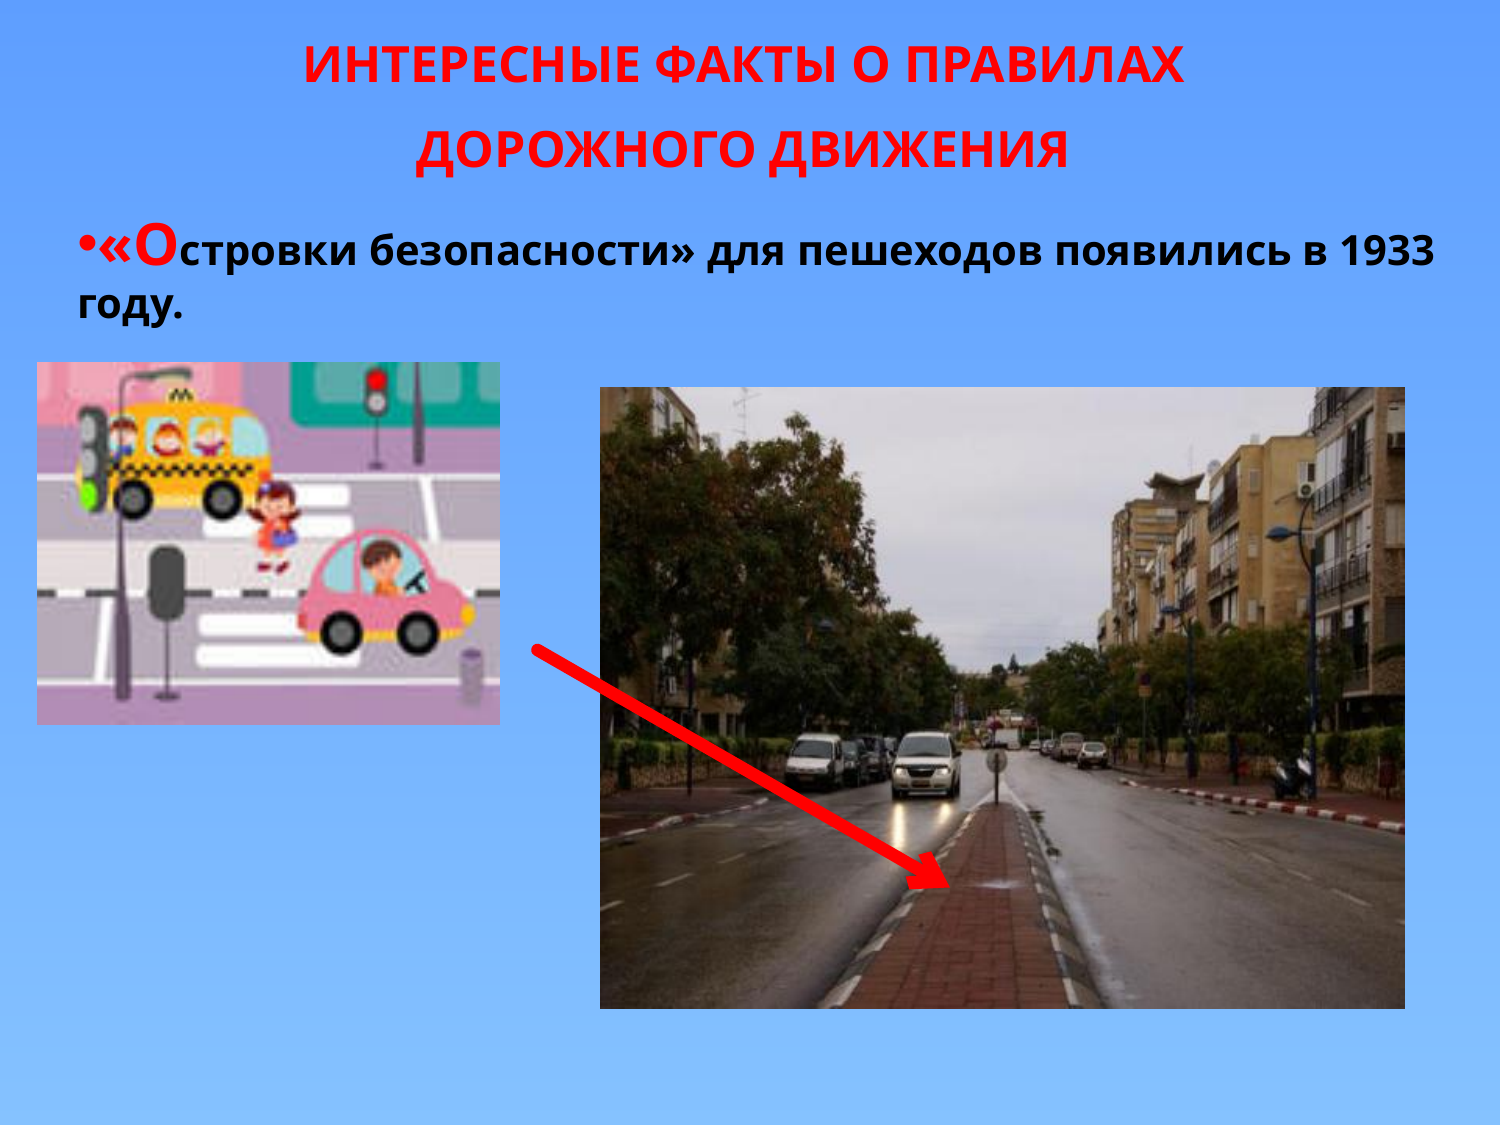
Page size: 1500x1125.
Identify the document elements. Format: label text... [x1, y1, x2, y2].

text_box ИНТЕРЕСНЫЕ ФАКТЫ О ПРАВИЛАХ ДОРОЖНОГО ДВИЖЕНИЯ [249, 24, 1238, 185]
text_box «Островки безопасности» для пешеходов появились в 1933 году. [62, 199, 1463, 335]
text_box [537, 649, 951, 888]
picture [37, 362, 501, 726]
picture [599, 387, 1405, 1009]
